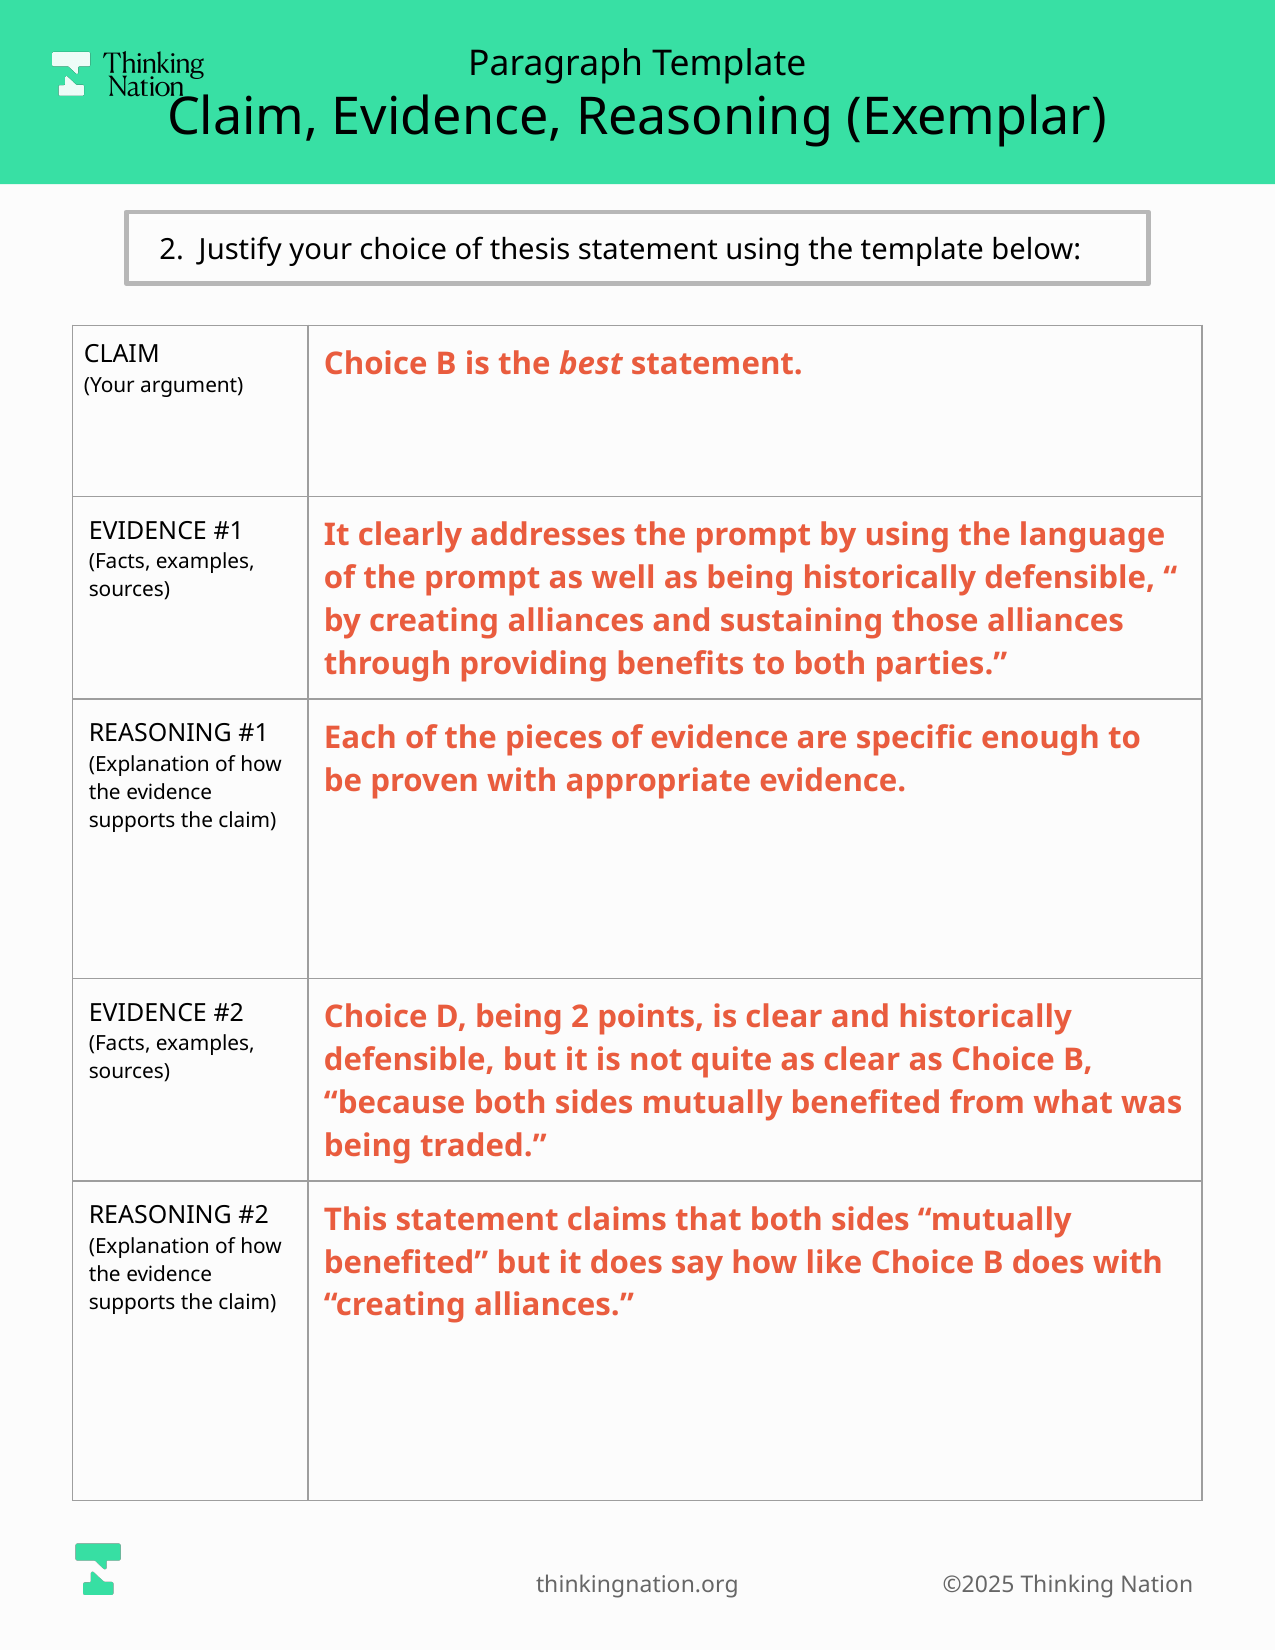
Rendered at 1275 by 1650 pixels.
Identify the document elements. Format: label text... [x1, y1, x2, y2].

table_cell It clearly addresses the prompt by using the language of the prompt as well as being historically defensible, “ by creating alliances and sustaining those alliances through providing benefits to both parties.” [309, 497, 1201, 698]
table_cell EVIDENCE #2 (Facts, examples, sources) [73, 979, 307, 1180]
table_cell Each of the pieces of evidence are specific enough to be proven with appropriate evidence. [309, 700, 1201, 978]
table_cell Choice D, being 2 points, is clear and historically defensible, but it is not quite as clear as Choice B, “because both sides mutually benefited from what was being traded.” [309, 979, 1201, 1180]
table_header CLAIM (Your argument) [73, 326, 307, 496]
text_box 2. Justify your choice of thesis statement using the template below: [126, 211, 1149, 284]
text_box ©2025 Thinking Nation [907, 1553, 1210, 1605]
table_cell REASONING #1 (Explanation of how the evidence supports the claim) [73, 700, 307, 978]
table_cell This statement claims that both sides “mutually benefited” but it does say how like Choice B does with “creating alliances.” [309, 1182, 1201, 1500]
picture [62, 1533, 134, 1605]
text_box Paragraph Template Claim, Evidence, Reasoning (Exemplar) [0, 0, 1275, 185]
table_cell EVIDENCE #1 (Facts, examples, sources) [73, 497, 307, 698]
table_header Choice B is the best statement. [309, 326, 1201, 496]
picture [35, 37, 210, 110]
table_cell REASONING #2 (Explanation of how the evidence supports the claim) [73, 1182, 307, 1500]
text_box thinkingnation.org [486, 1553, 789, 1605]
